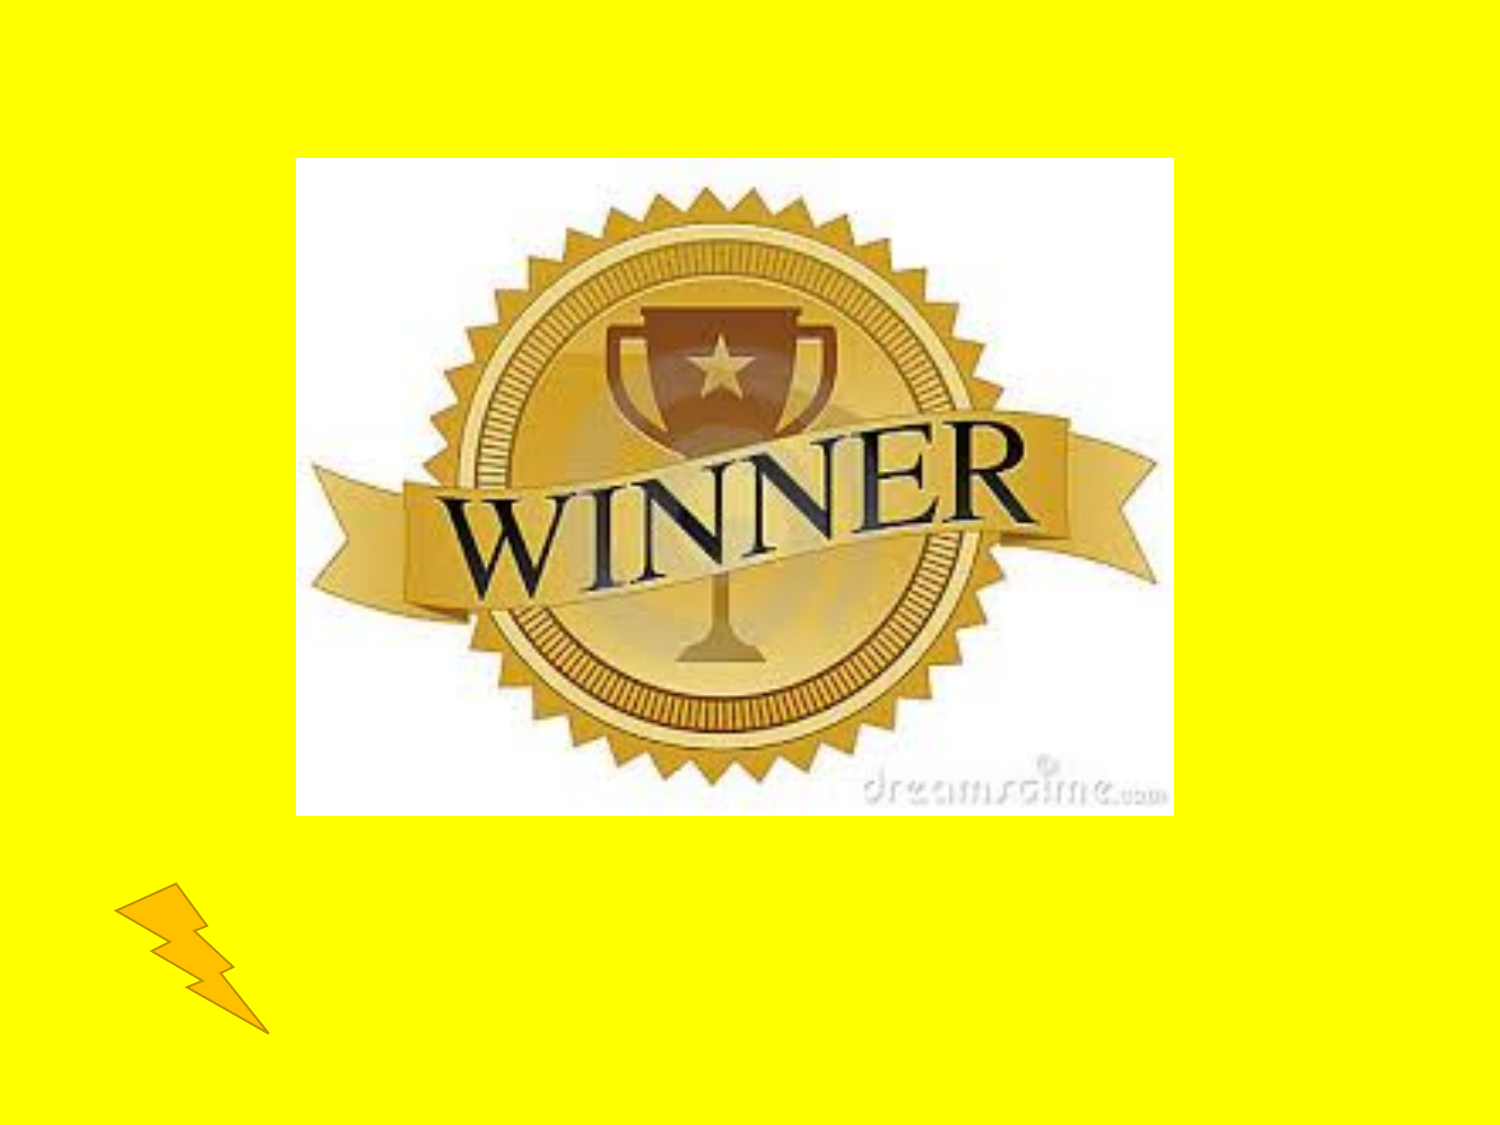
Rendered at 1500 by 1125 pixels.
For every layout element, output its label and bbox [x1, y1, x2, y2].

picture [296, 157, 1174, 816]
text_box [113, 882, 270, 1035]
